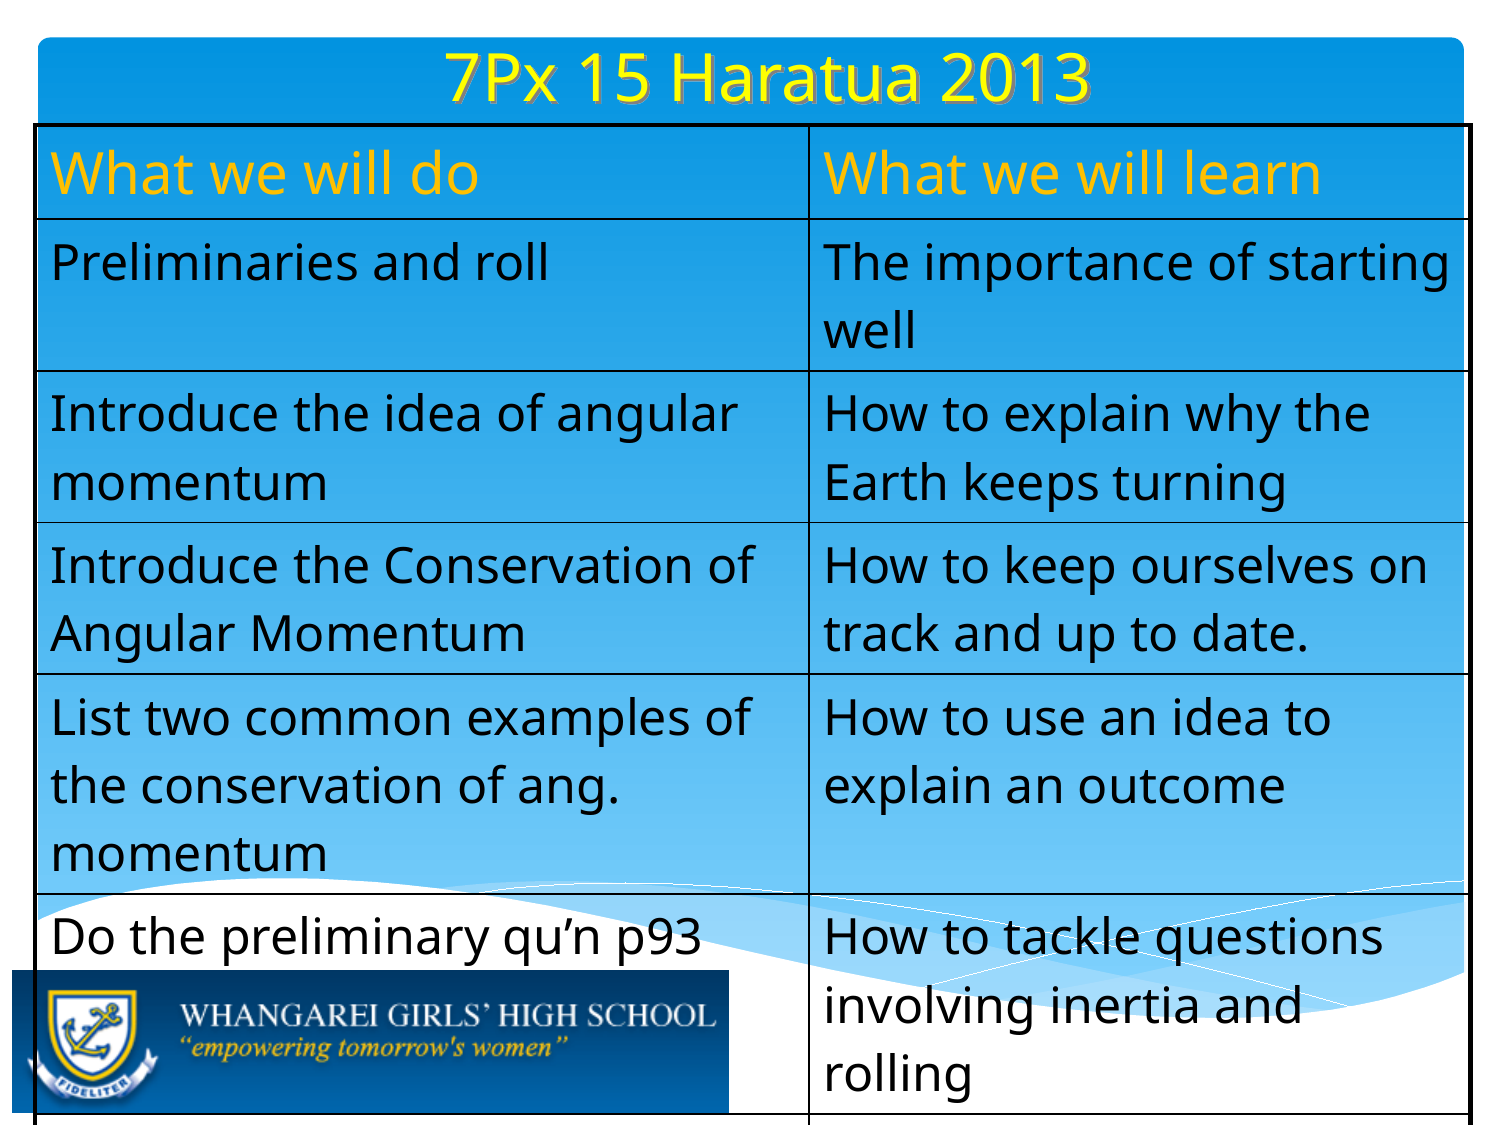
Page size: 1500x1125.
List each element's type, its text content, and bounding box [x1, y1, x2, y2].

table_cell Introduce the idea of angular momentum [37, 372, 808, 522]
table_cell The importance of starting well [810, 220, 1468, 370]
table_cell How to explain why the Earth keeps turning [810, 372, 1468, 522]
table_cell Preliminaries and roll [37, 220, 808, 370]
table_header What we will learn [810, 127, 1468, 218]
text_box 7Px 15 Haratua 2013 [162, 24, 1375, 123]
table_cell Introduce the Conservation of Angular Momentum [37, 523, 808, 673]
table_cell HRT and HW marking [37, 1115, 808, 1125]
table_cell Do the preliminary qu’n p93 [37, 895, 808, 1113]
table_header What we will do [37, 127, 808, 218]
table_cell How to tackle questions involving inertia and rolling [810, 895, 1468, 1113]
table_cell How to use an idea to explain an outcome [810, 675, 1468, 893]
table_cell List two common examples of the conservation of ang. momentum [37, 675, 808, 893]
table_cell How to make good use of time. [810, 1115, 1468, 1125]
table_cell How to keep ourselves on track and up to date. [810, 523, 1468, 673]
picture [12, 970, 729, 1113]
